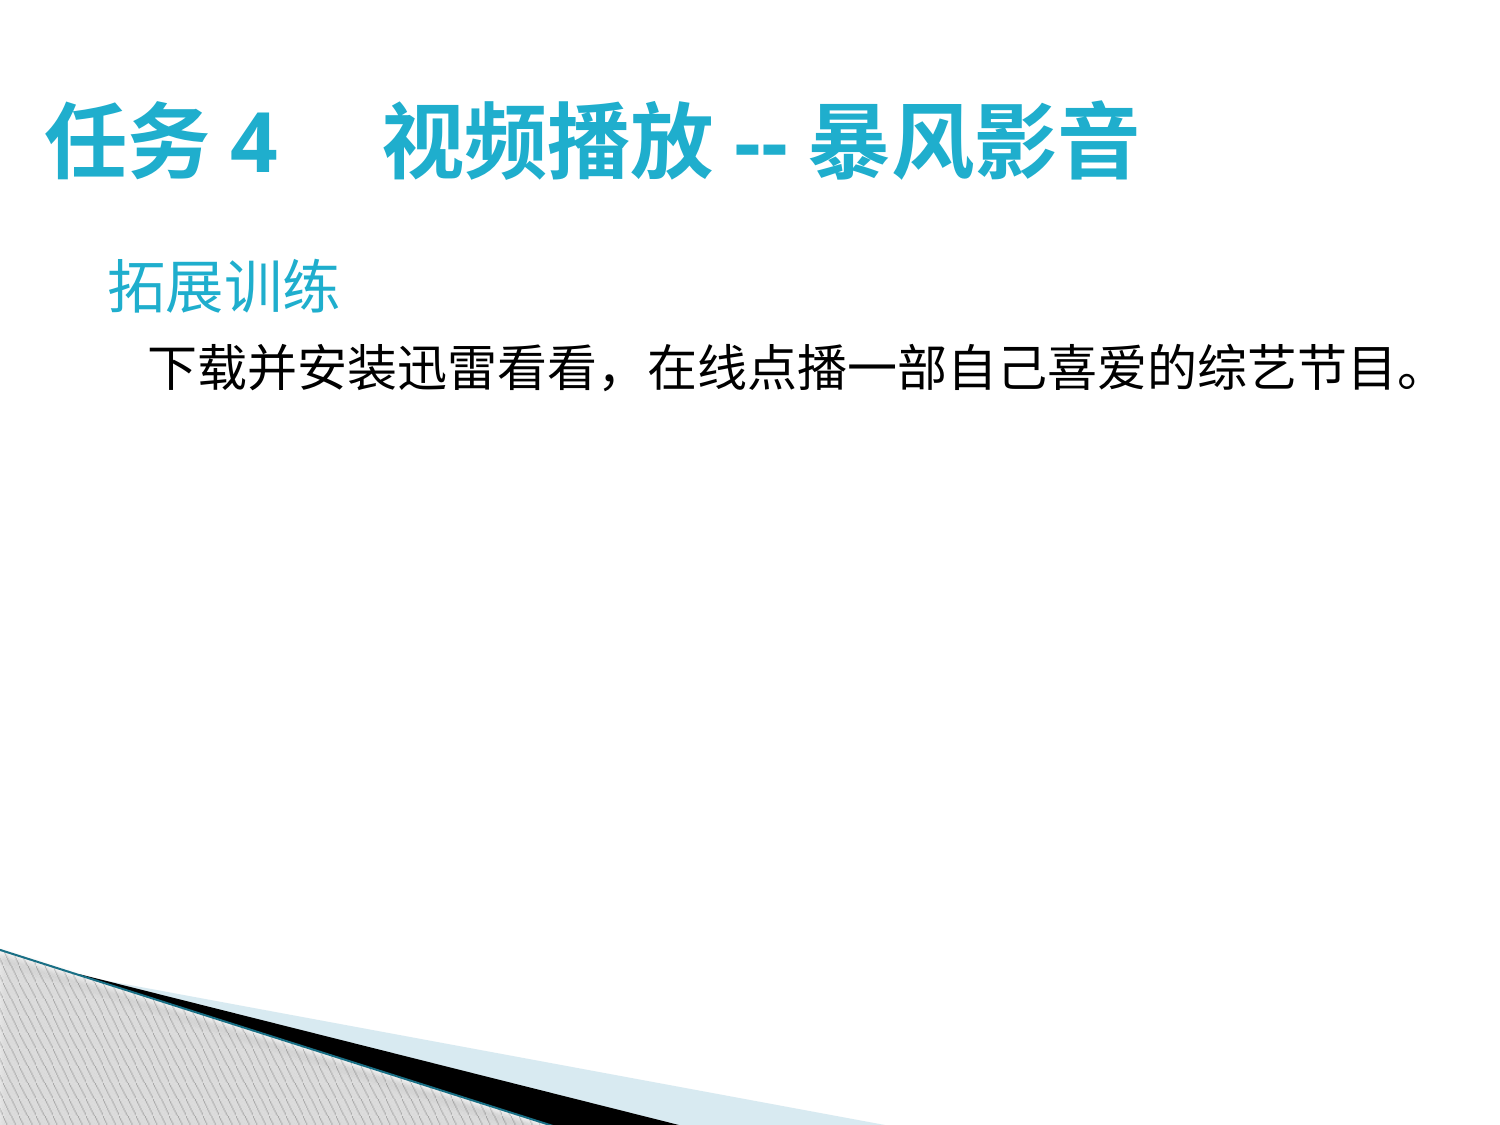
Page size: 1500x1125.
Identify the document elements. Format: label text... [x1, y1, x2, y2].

title 任务4 视频播放--暴风影音 [29, 45, 1500, 233]
list 拓展训练 下载并安装迅雷看看，在线点播一部自己喜爱的综艺节目。 [75, 243, 1459, 986]
